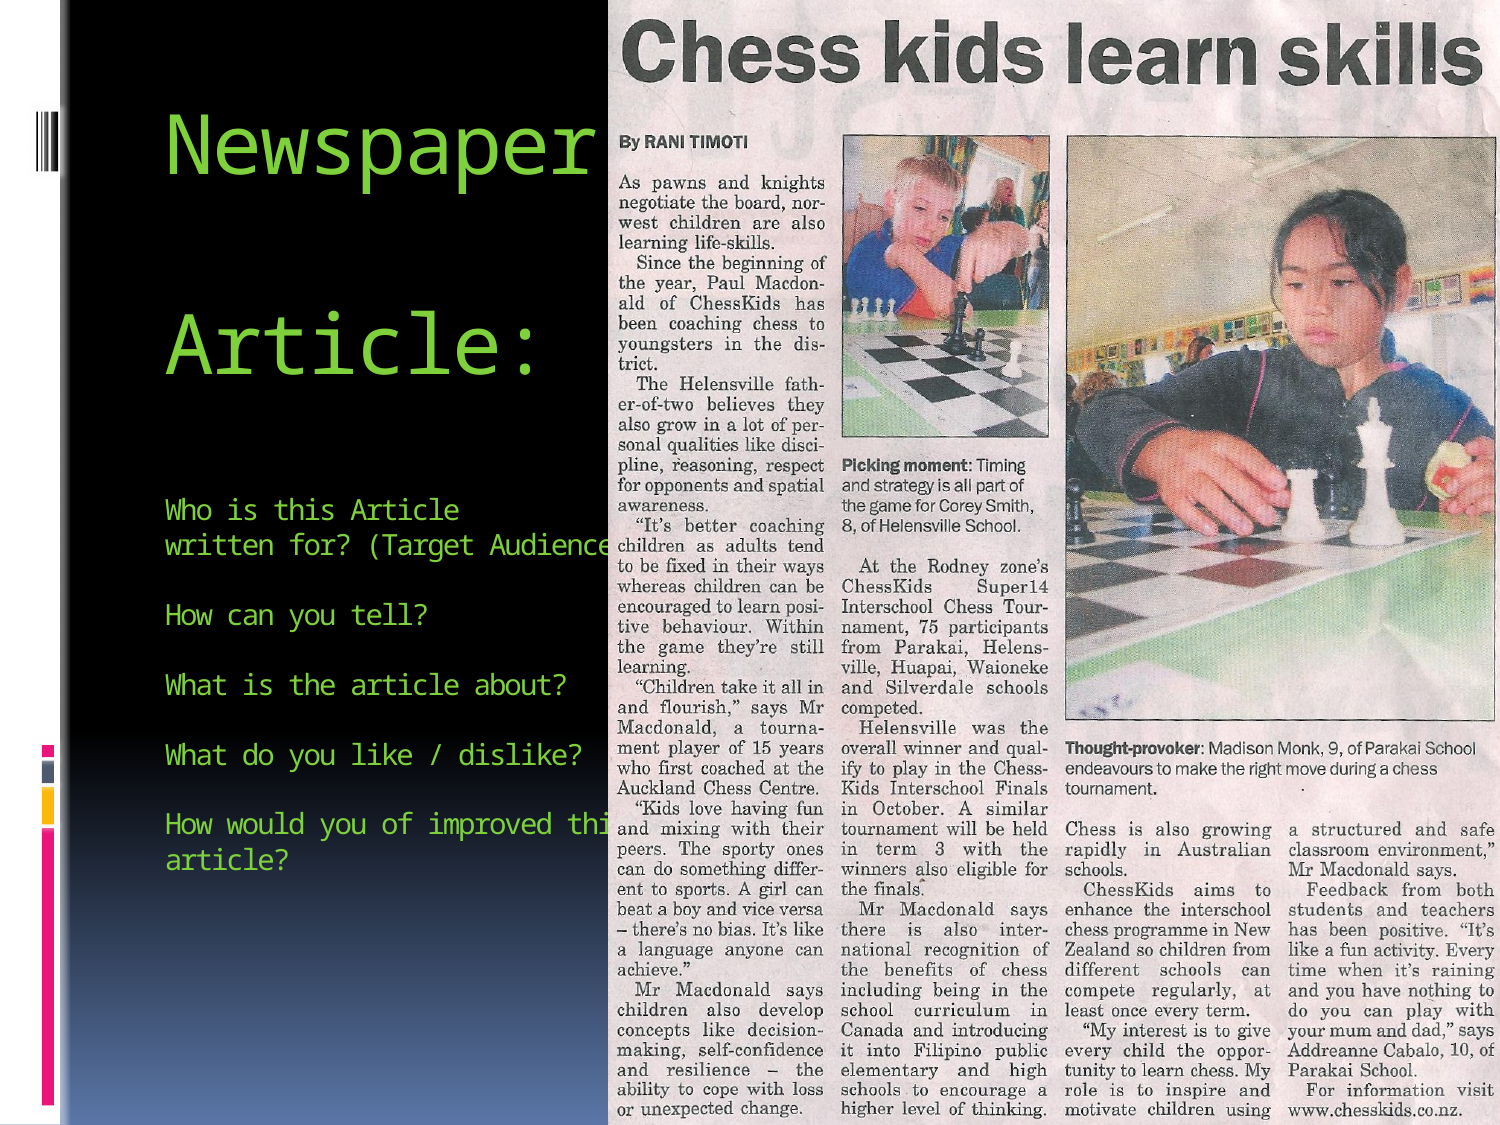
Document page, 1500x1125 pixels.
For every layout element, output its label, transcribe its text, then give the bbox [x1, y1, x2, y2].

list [607, 0, 1500, 1125]
title Newspaper Article: Who is this Article written for? (Target Audience) How can you tell? What is the article about? What do you like / dislike? How would you of improved this article? [150, 83, 600, 234]
